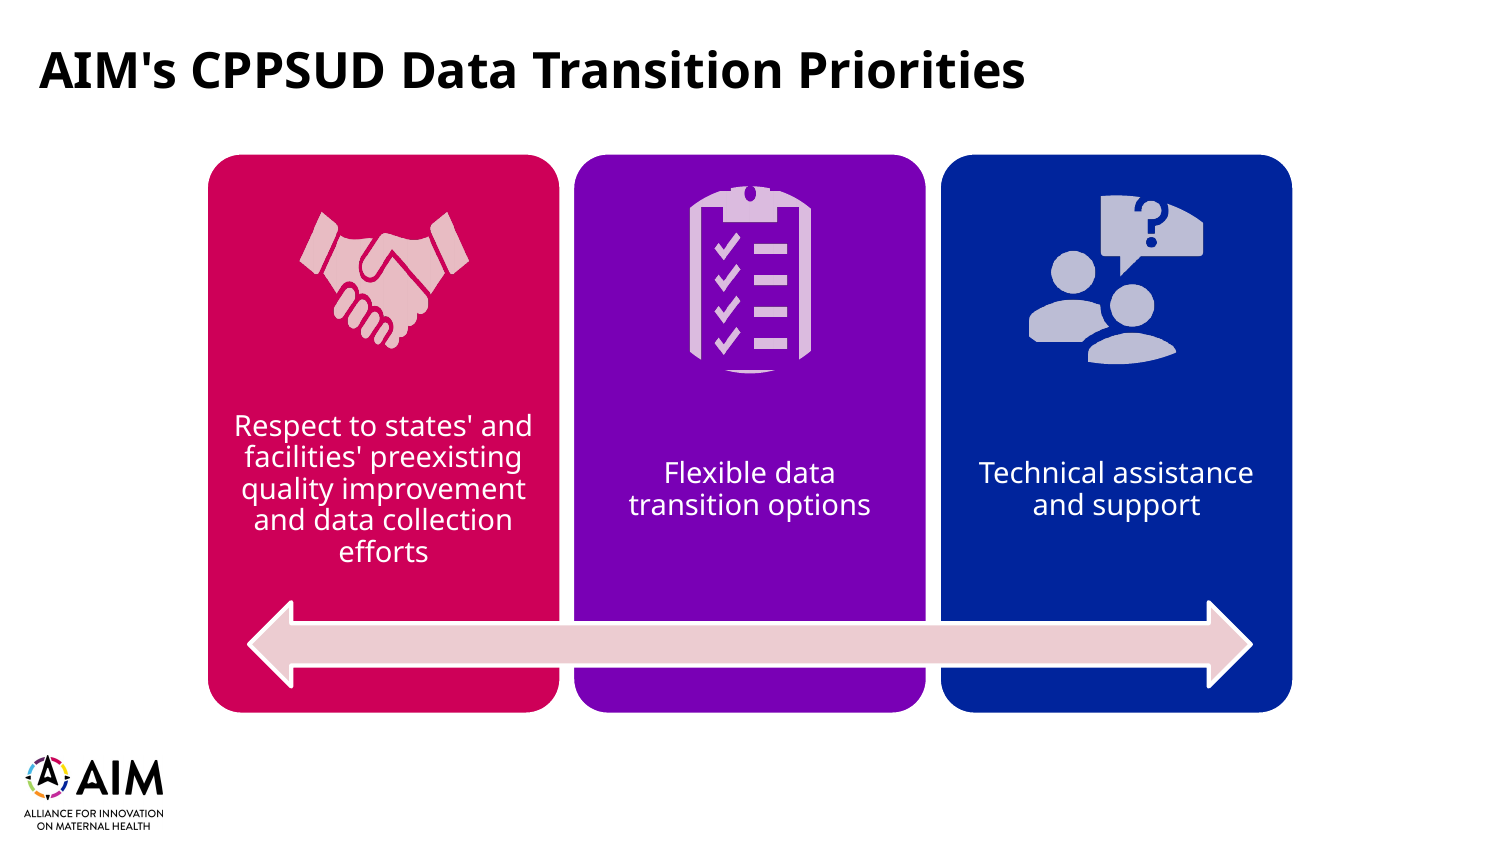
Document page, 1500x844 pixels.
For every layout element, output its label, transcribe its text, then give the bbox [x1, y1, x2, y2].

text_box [205, 152, 1295, 715]
title AIM's CPPSUD Data Transition Priorities [24, 27, 1141, 114]
picture [24, 755, 163, 830]
